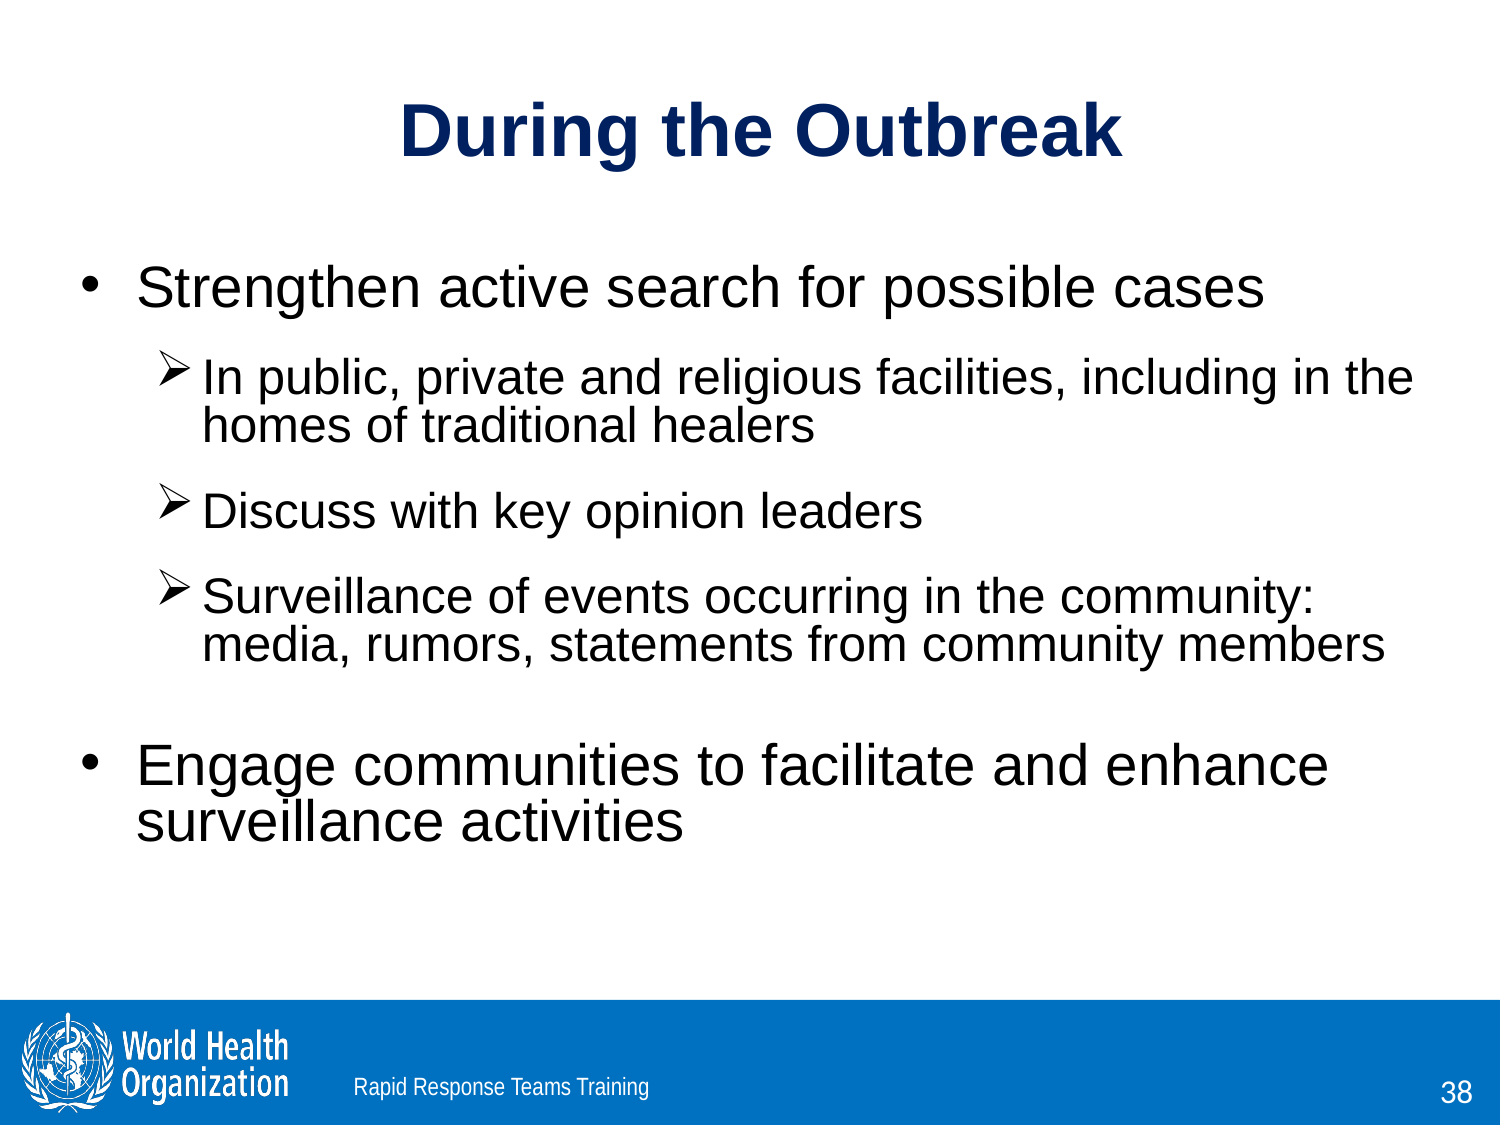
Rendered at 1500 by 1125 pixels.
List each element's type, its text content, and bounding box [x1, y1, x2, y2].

list Strengthen active search for possible cases In public, private and religious facilities, including in the homes of traditional healers Discuss with key opinion leaders Surveillance of events occurring in the community: media, rumors, statements from community members Engage communities to facilitate and enhance surveillance activities [64, 255, 1449, 823]
picture [21, 1012, 288, 1113]
title During the Outbreak [76, 32, 1427, 220]
